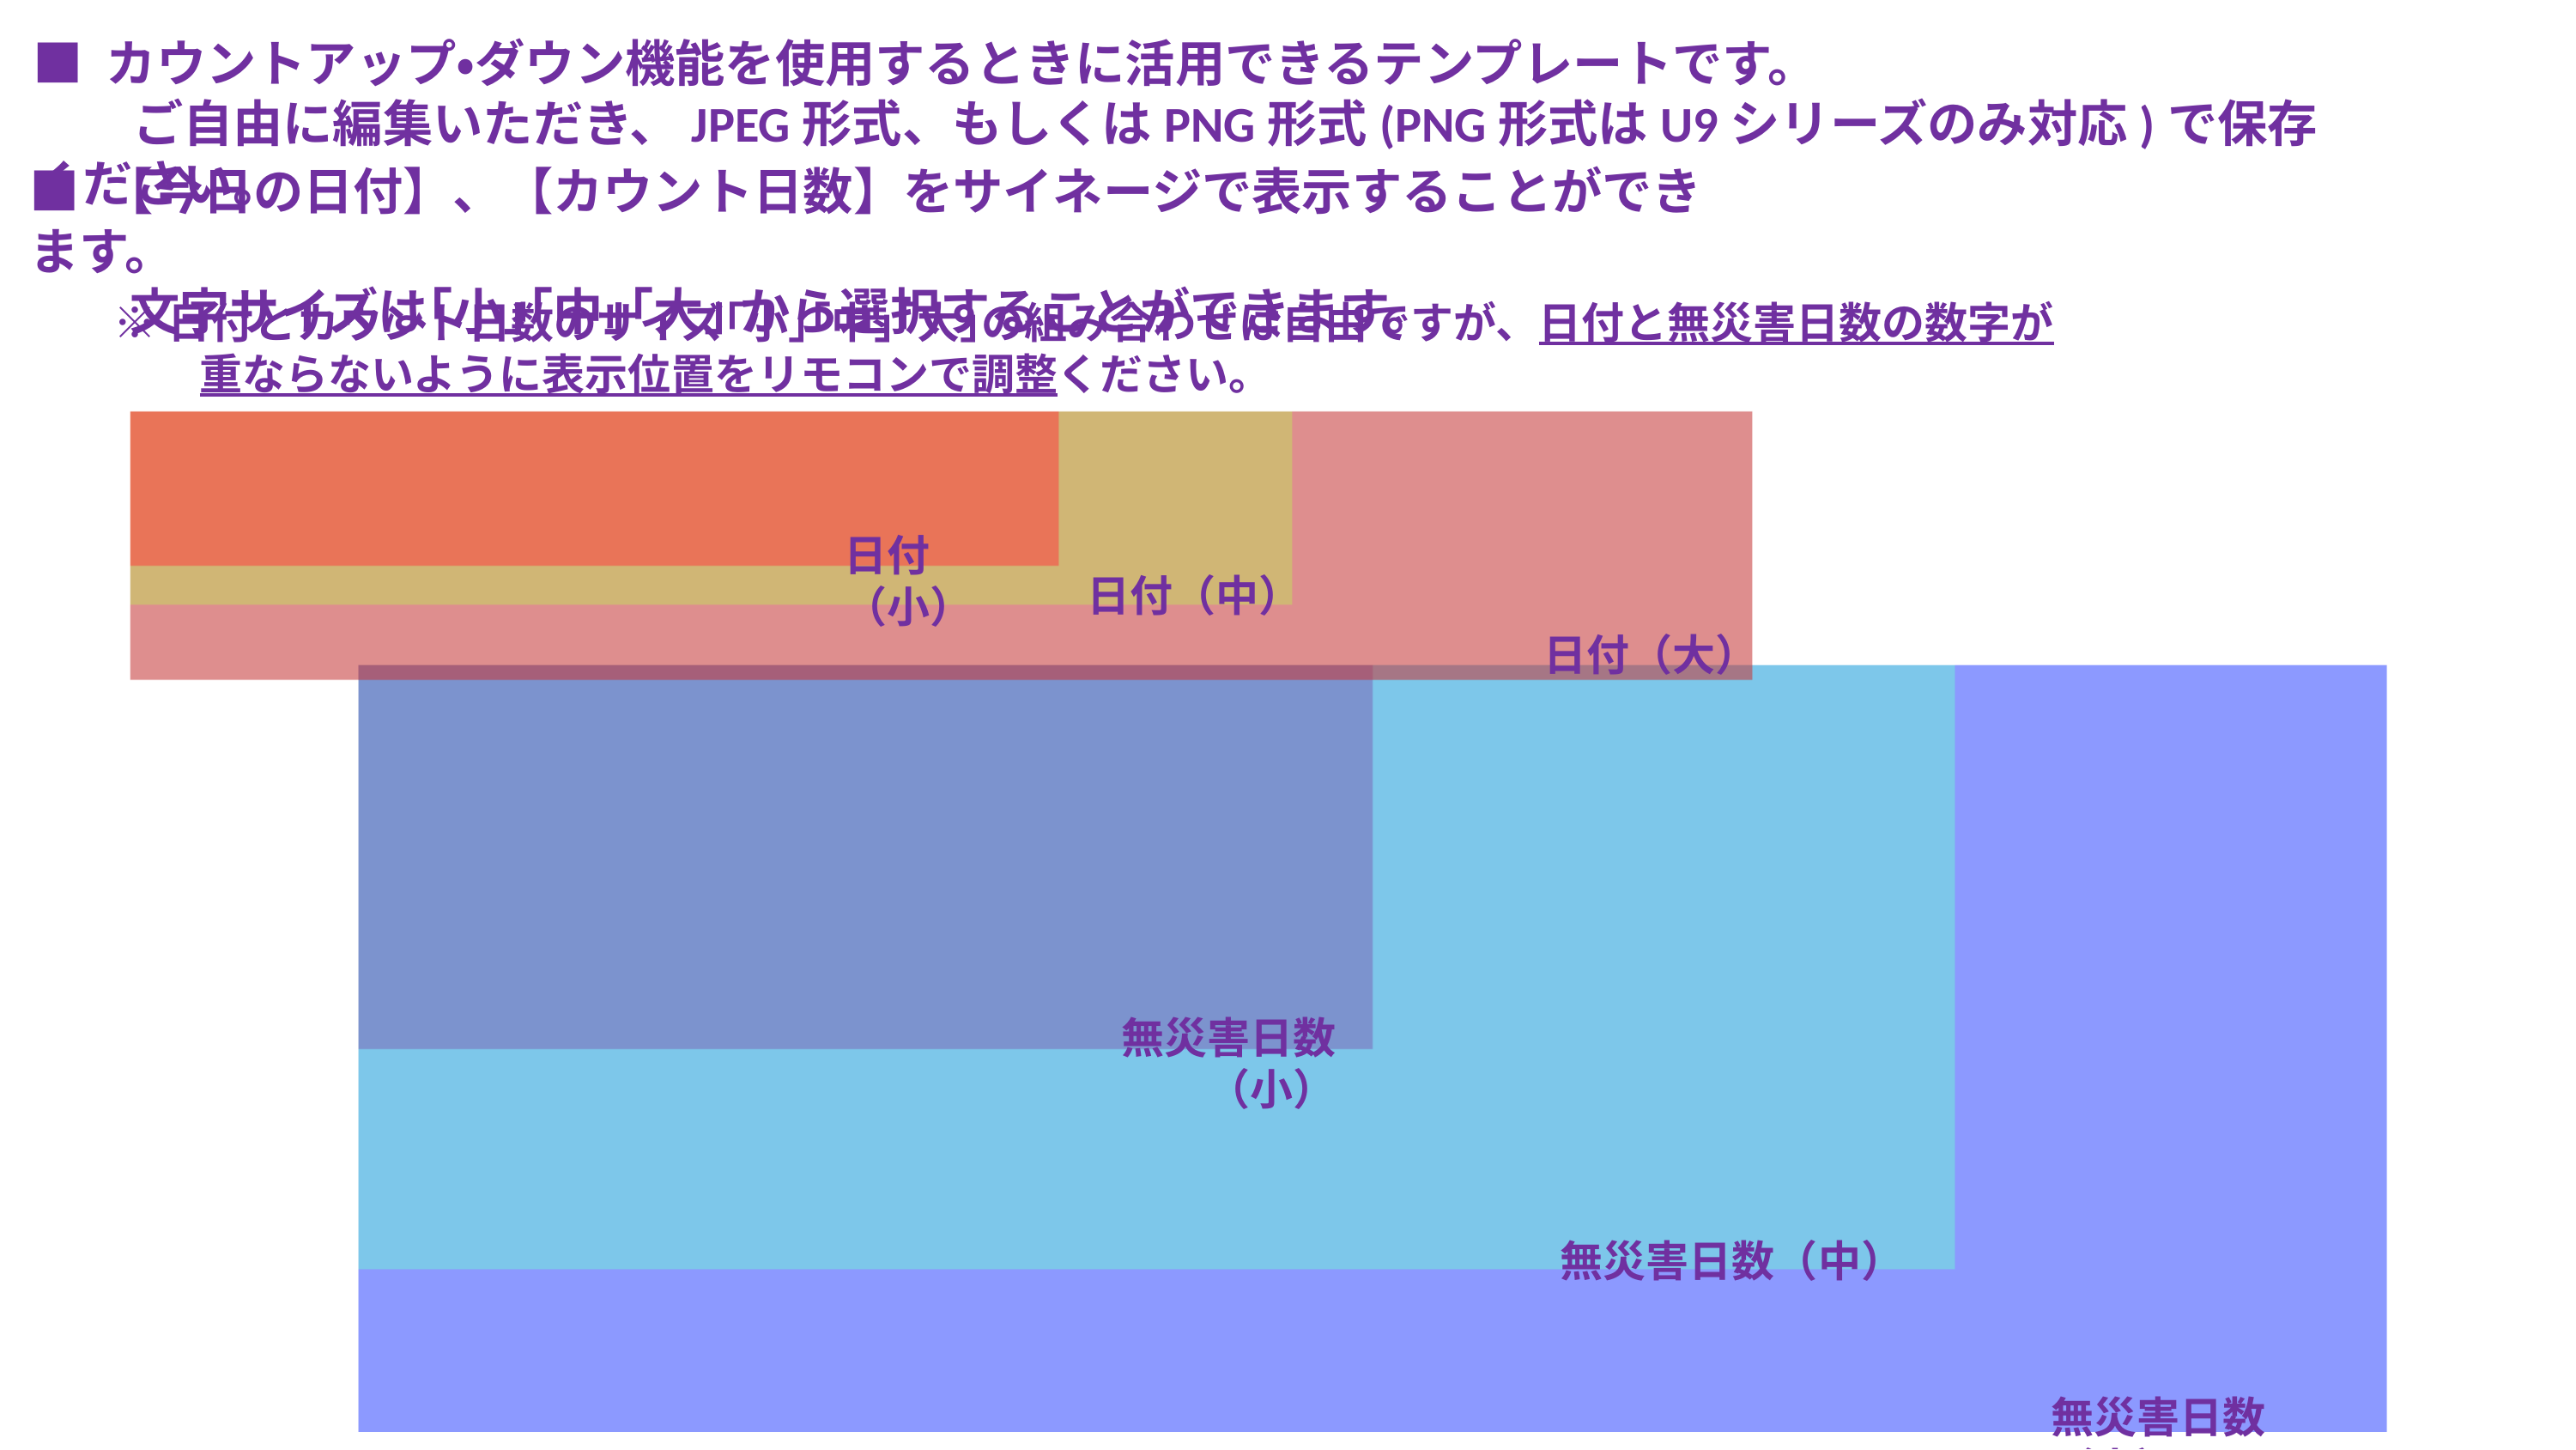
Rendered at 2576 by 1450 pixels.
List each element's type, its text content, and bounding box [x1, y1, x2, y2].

text_box 無災害日数（大） [2038, 1441, 2373, 1449]
picture [23, 0, 2576, 1432]
